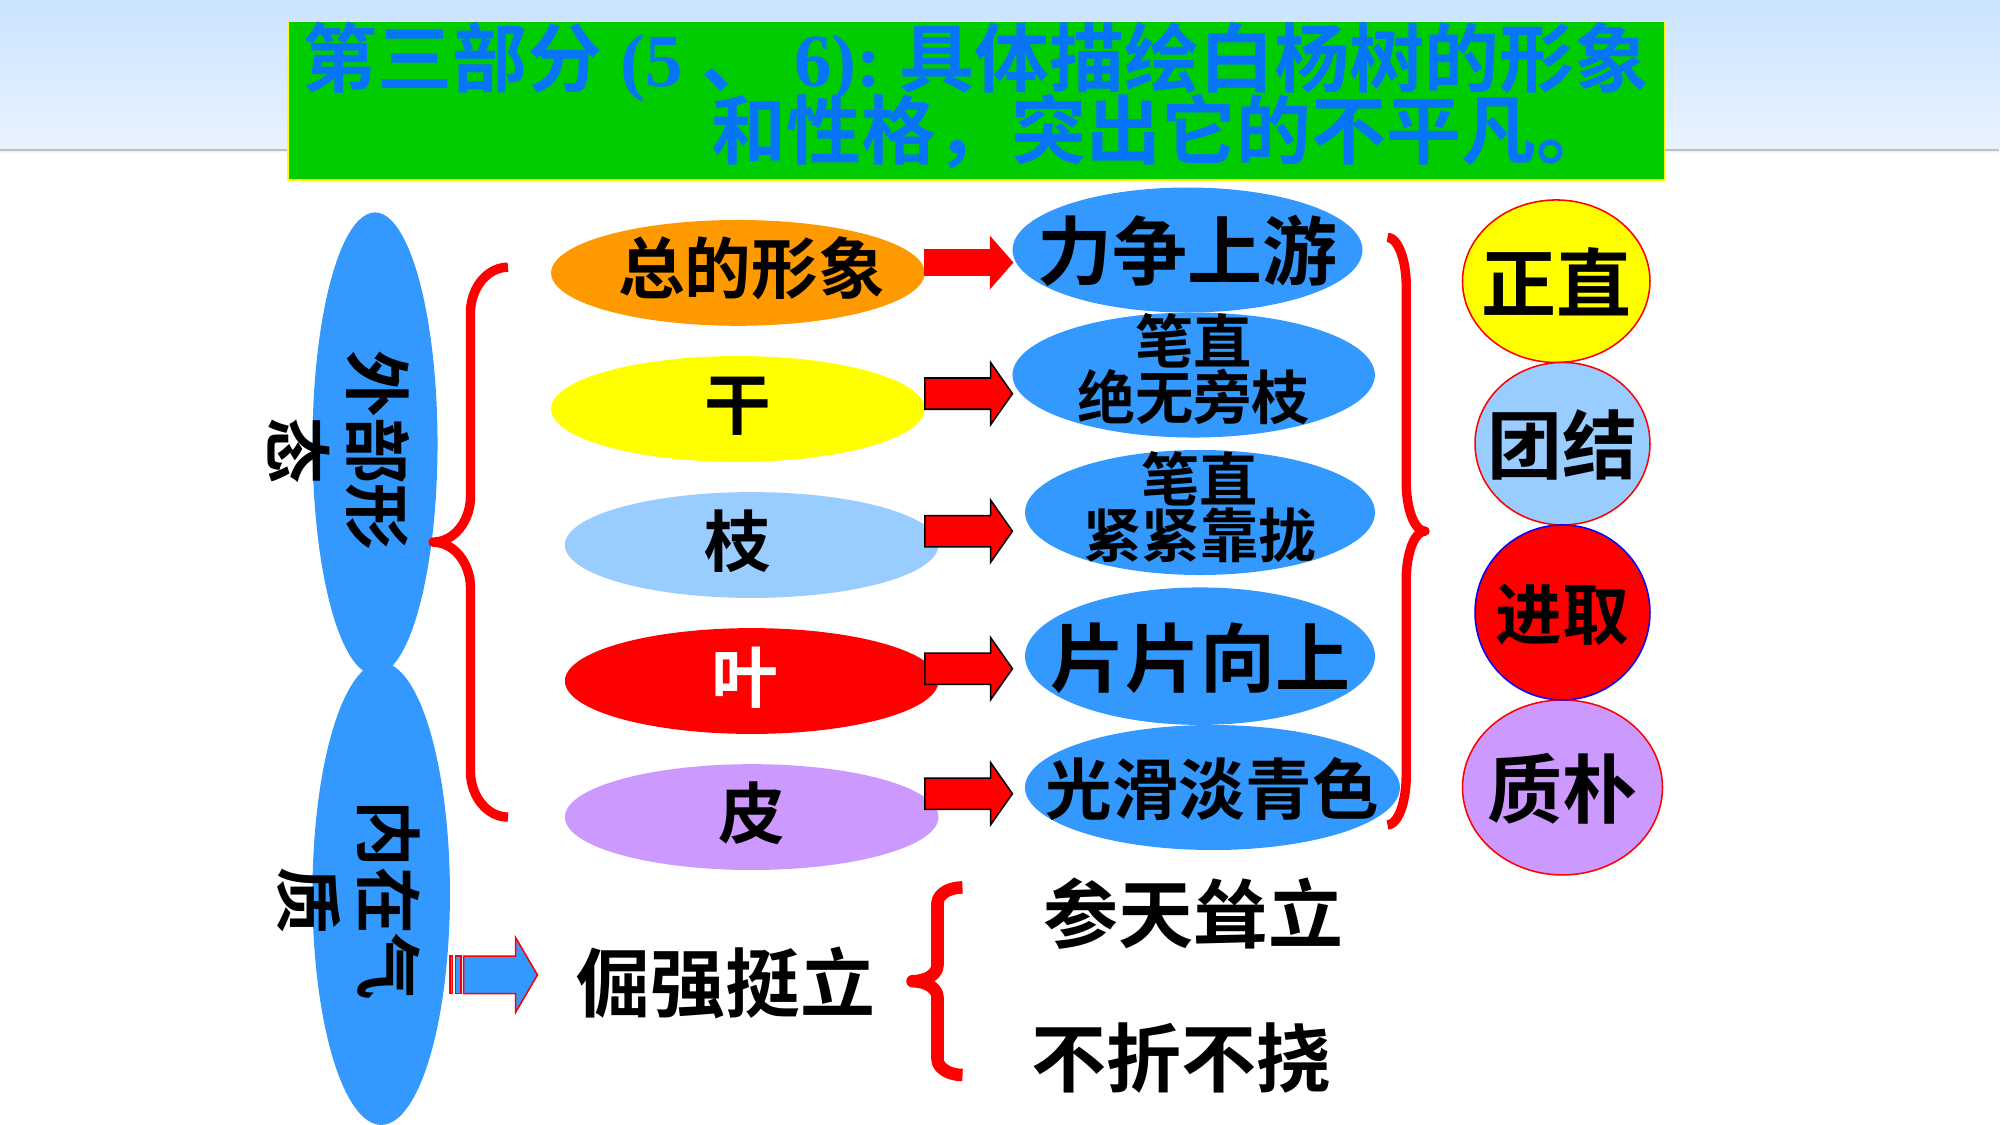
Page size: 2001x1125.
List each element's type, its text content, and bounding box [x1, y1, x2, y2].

text_box [1387, 237, 1426, 825]
text_box [944, 637, 1013, 700]
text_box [550, 219, 939, 871]
text_box [944, 499, 1013, 563]
text_box [912, 887, 963, 1075]
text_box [312, 212, 438, 676]
text_box 力争上游 [1012, 187, 1363, 313]
text_box 笔直 绝无旁枝 [1012, 312, 1375, 438]
text_box 光滑淡青色 [1024, 725, 1387, 850]
text_box 倔强挺立 [549, 912, 901, 1050]
text_box 参天耸立 [999, 849, 1388, 976]
text_box [944, 237, 1013, 288]
text_box 笔直 紧紧靠拢 [1025, 450, 1376, 576]
text_box 不折不挠 [999, 987, 1363, 1125]
text_box [944, 762, 1013, 825]
text_box [944, 362, 1013, 425]
text_box [455, 956, 461, 994]
text_box 第三部分(5、6):具体描绘白杨树的形象 和性格，突出它的不平凡。 [288, 21, 1665, 181]
text_box 团结 [1475, 362, 1651, 525]
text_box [312, 662, 451, 1125]
text_box 片片向上 [1025, 587, 1376, 725]
text_box 质朴 [1462, 700, 1663, 875]
text_box [463, 937, 538, 1013]
text_box 正直 [1462, 199, 1651, 363]
text_box [441, 267, 508, 818]
text_box 进取 [1475, 524, 1651, 700]
